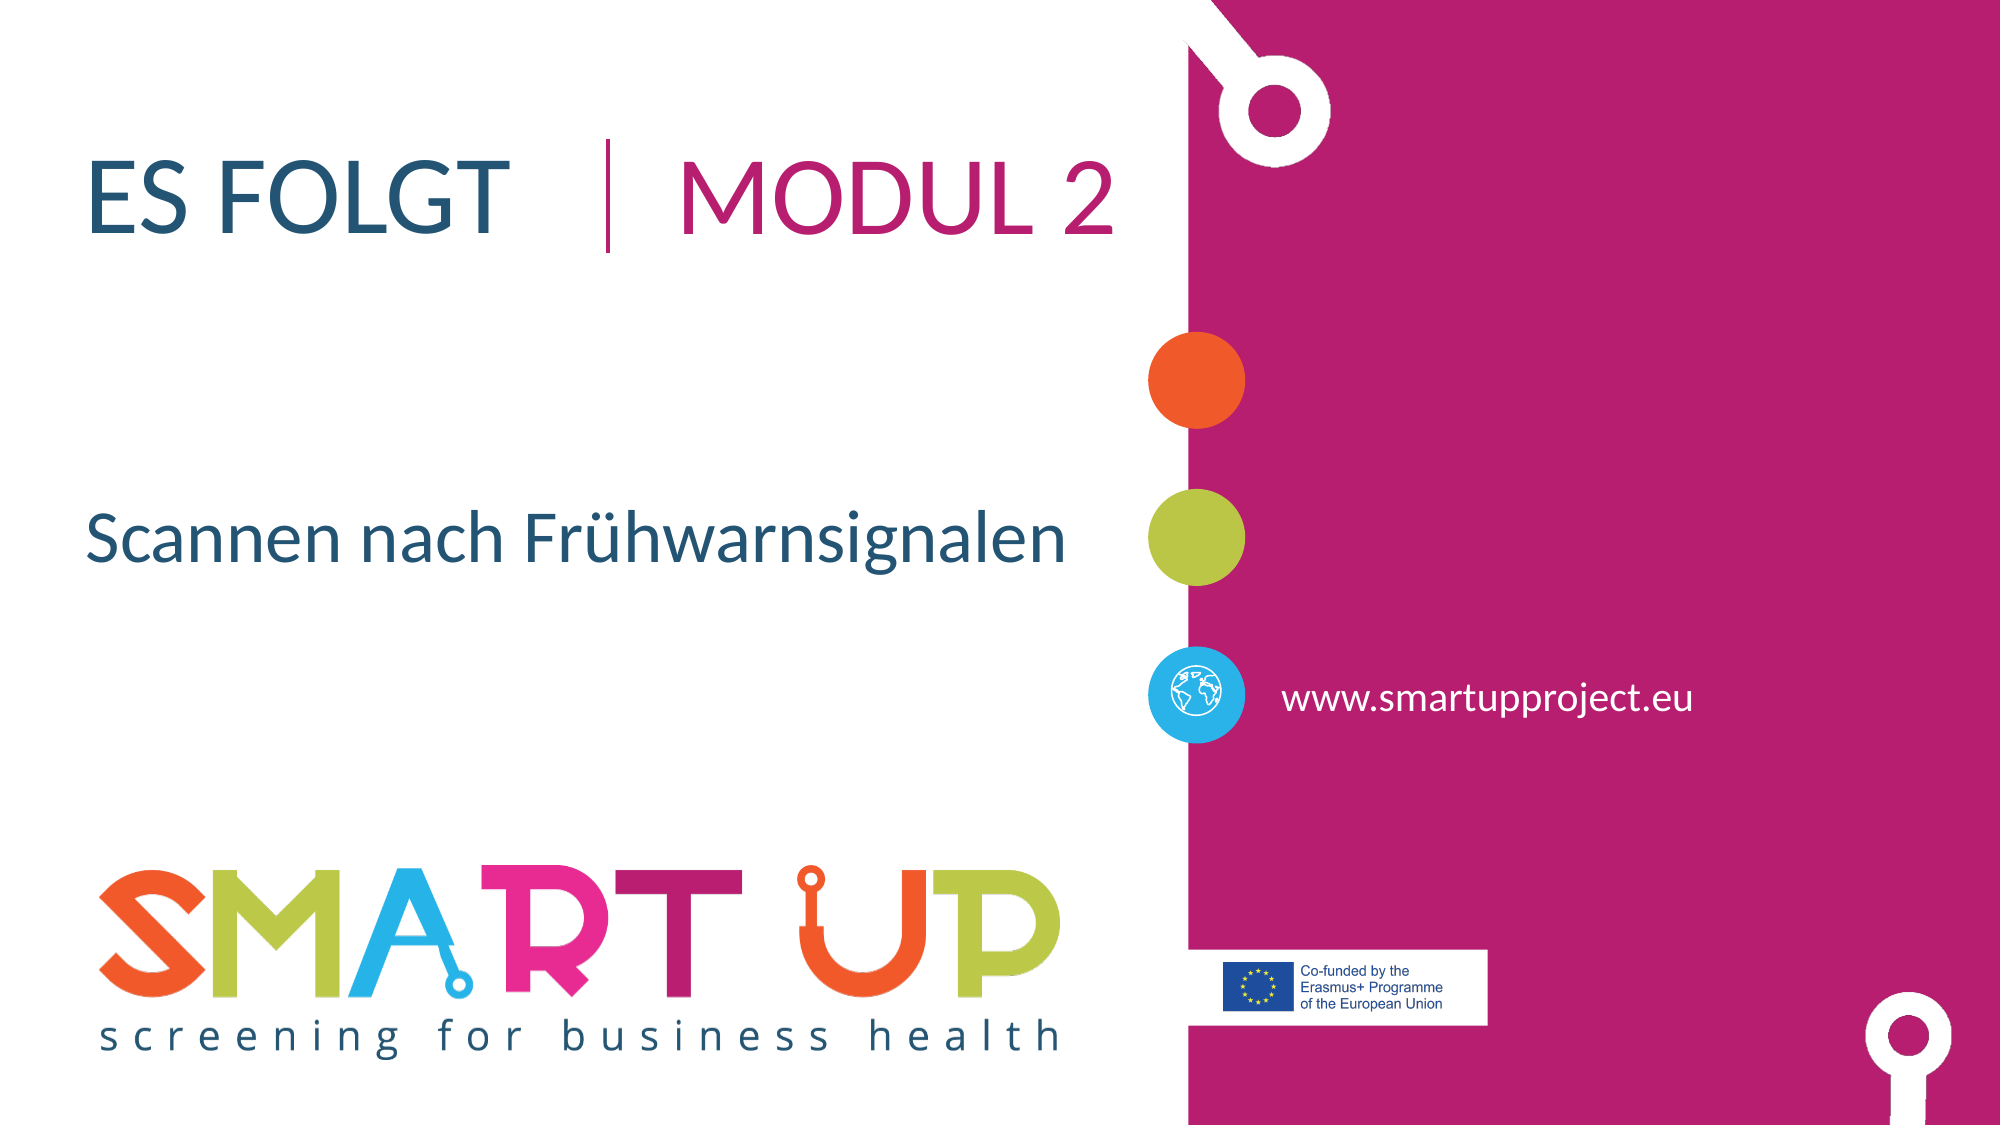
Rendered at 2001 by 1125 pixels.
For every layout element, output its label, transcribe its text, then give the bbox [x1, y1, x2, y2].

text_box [1171, 665, 1221, 716]
text_box Modul 2 [660, 140, 1172, 256]
text_box Es folgt [70, 139, 582, 255]
picture [1181, 0, 1371, 212]
picture [1807, 987, 2001, 1125]
text_box Scannen nach Frühwarnsignalen [70, 466, 1093, 611]
list www.smartupproject.eu [1266, 667, 1915, 791]
picture [99, 865, 1060, 1060]
